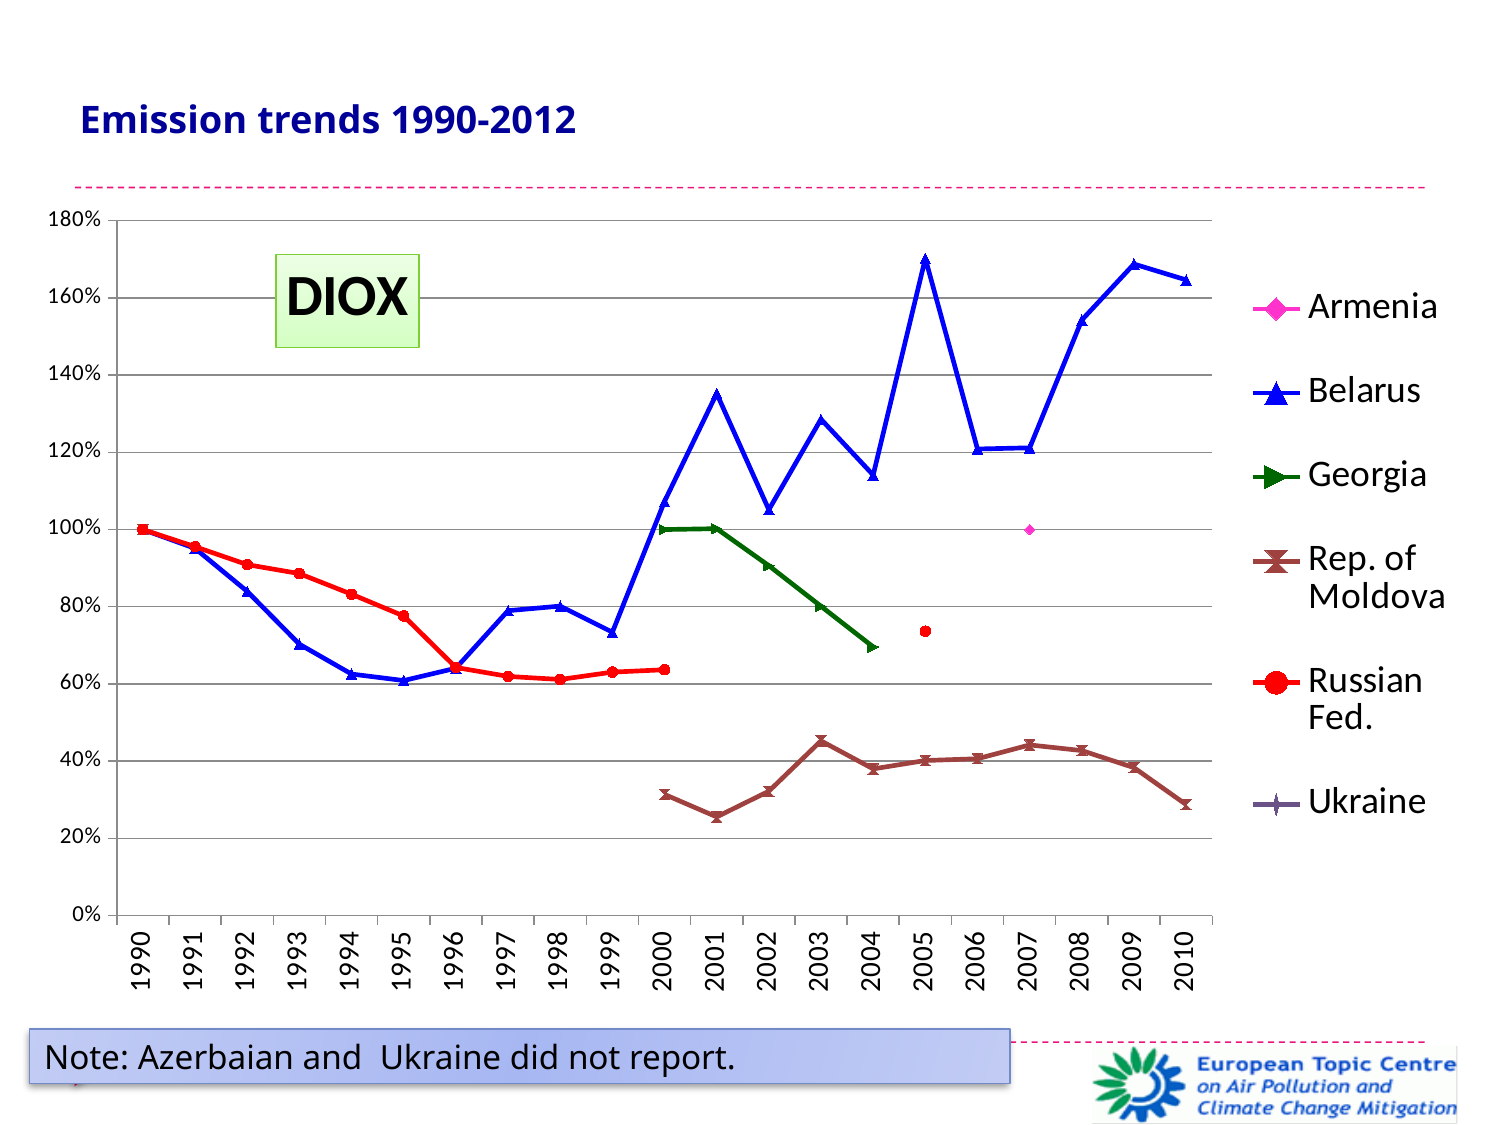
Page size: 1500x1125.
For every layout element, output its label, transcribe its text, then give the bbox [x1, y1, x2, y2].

title Emission trends 1990-2012 [64, 42, 1415, 149]
picture [1092, 1046, 1459, 1125]
text_box Note: Azerbaian and Ukraine did not report. [29, 1028, 1011, 1084]
chart [29, 199, 1471, 1011]
